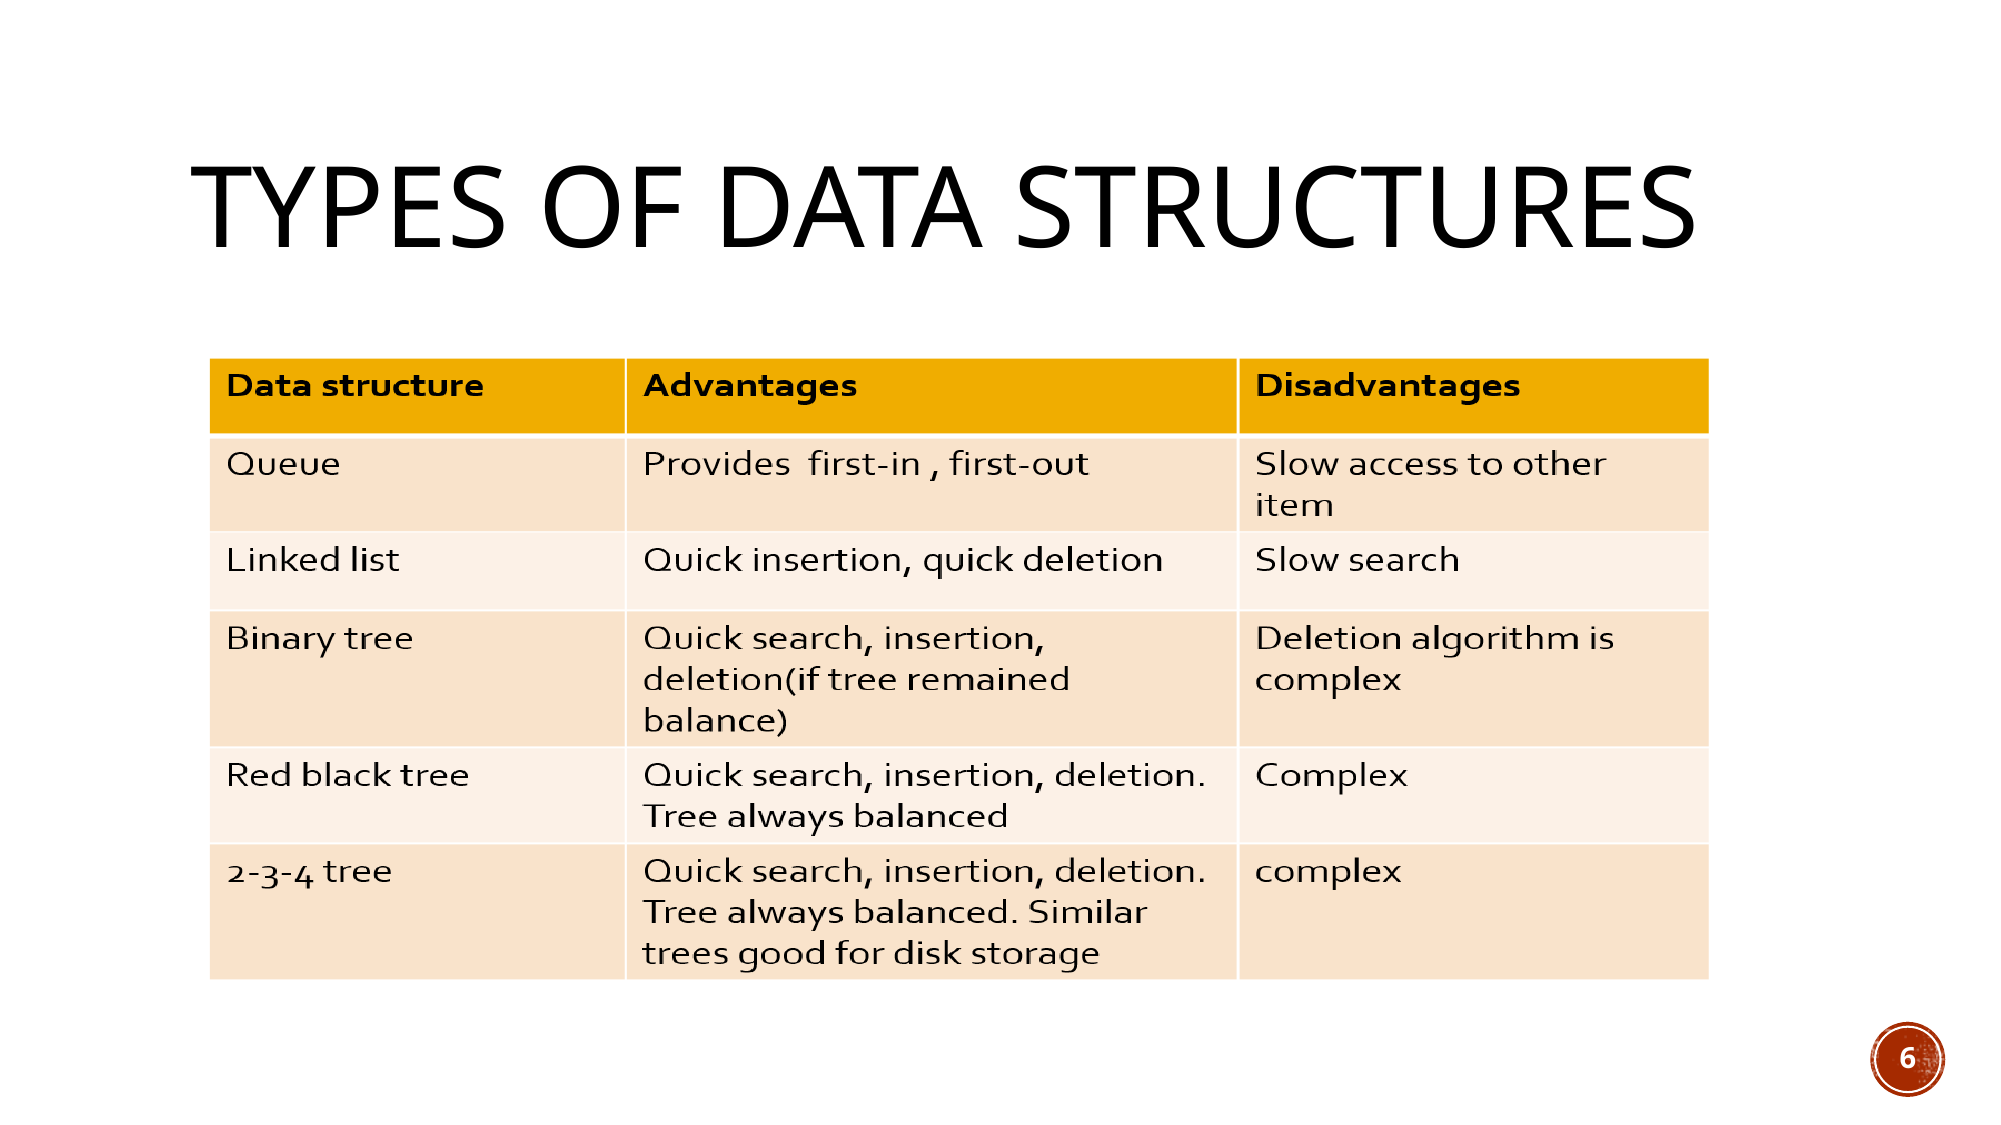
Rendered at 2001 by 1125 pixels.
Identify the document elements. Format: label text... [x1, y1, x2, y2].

picture [208, 353, 1715, 992]
title Types of data structures [175, 79, 1826, 344]
slide_number 6 [1855, 1028, 1961, 1089]
